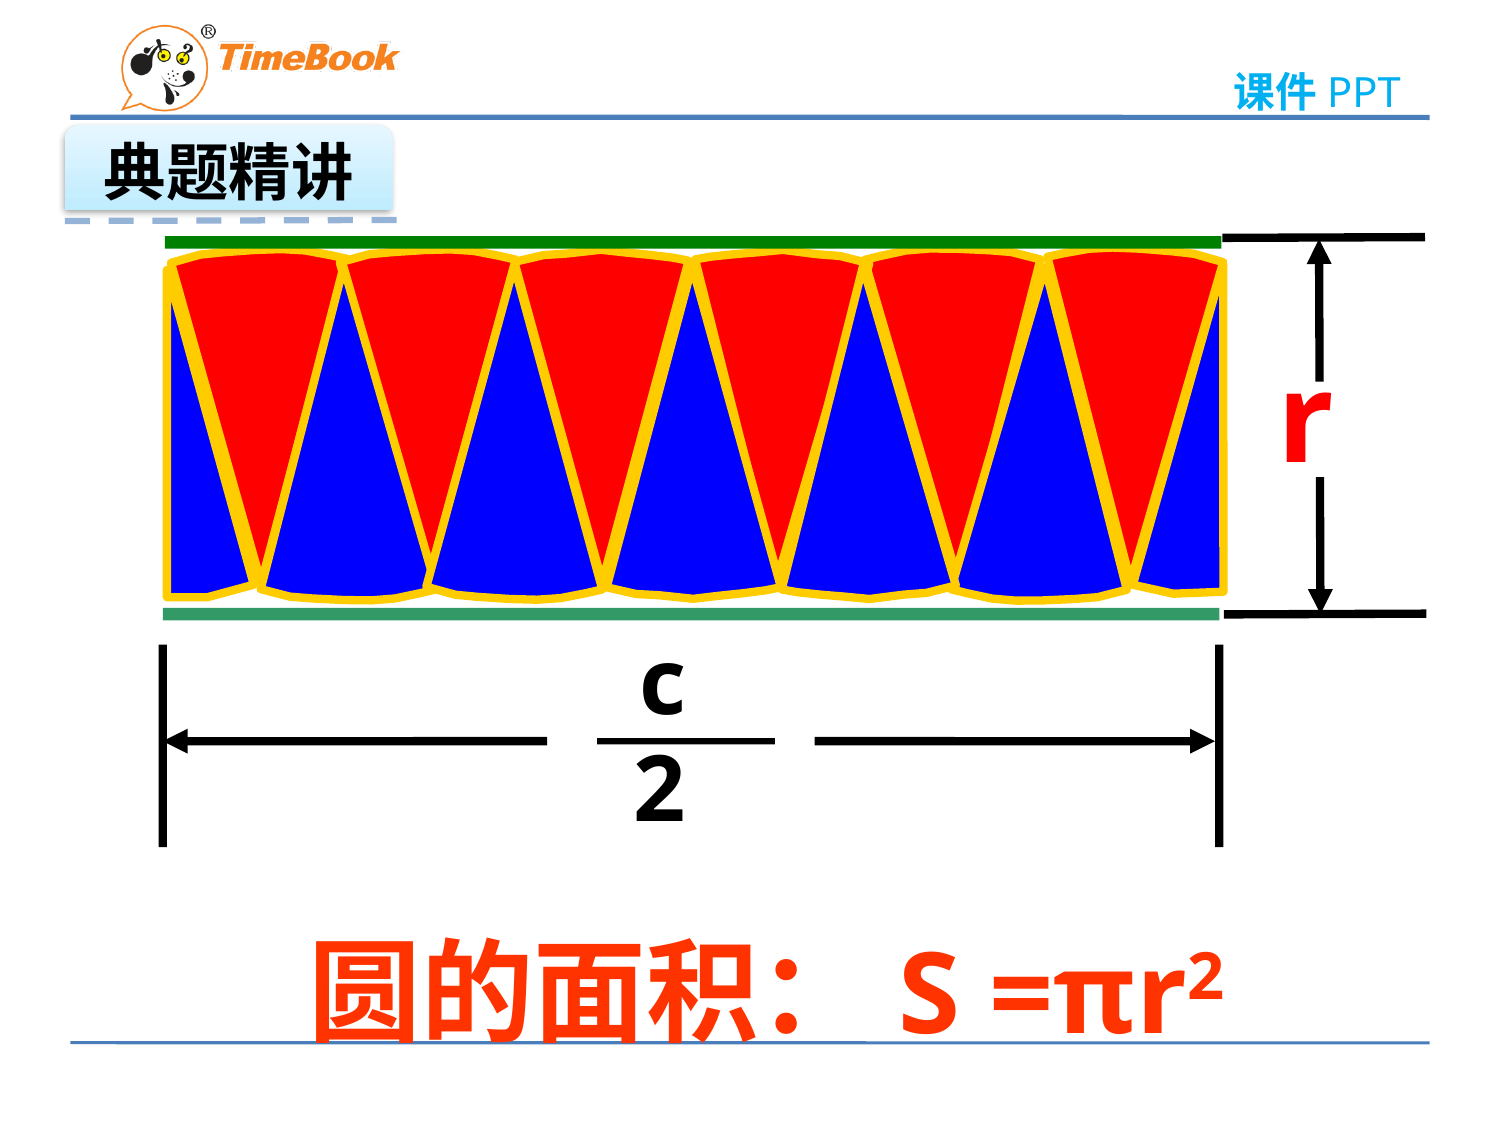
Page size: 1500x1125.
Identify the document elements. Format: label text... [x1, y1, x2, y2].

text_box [166, 231, 1224, 243]
text_box 圆的面积：S =πr2 [100, 913, 1434, 1064]
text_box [897, 644, 1220, 848]
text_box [162, 644, 567, 848]
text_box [162, 242, 1222, 615]
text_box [1135, 324, 1500, 528]
text_box 典题精讲 [64, 124, 394, 212]
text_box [572, 615, 892, 848]
picture [118, 22, 408, 113]
